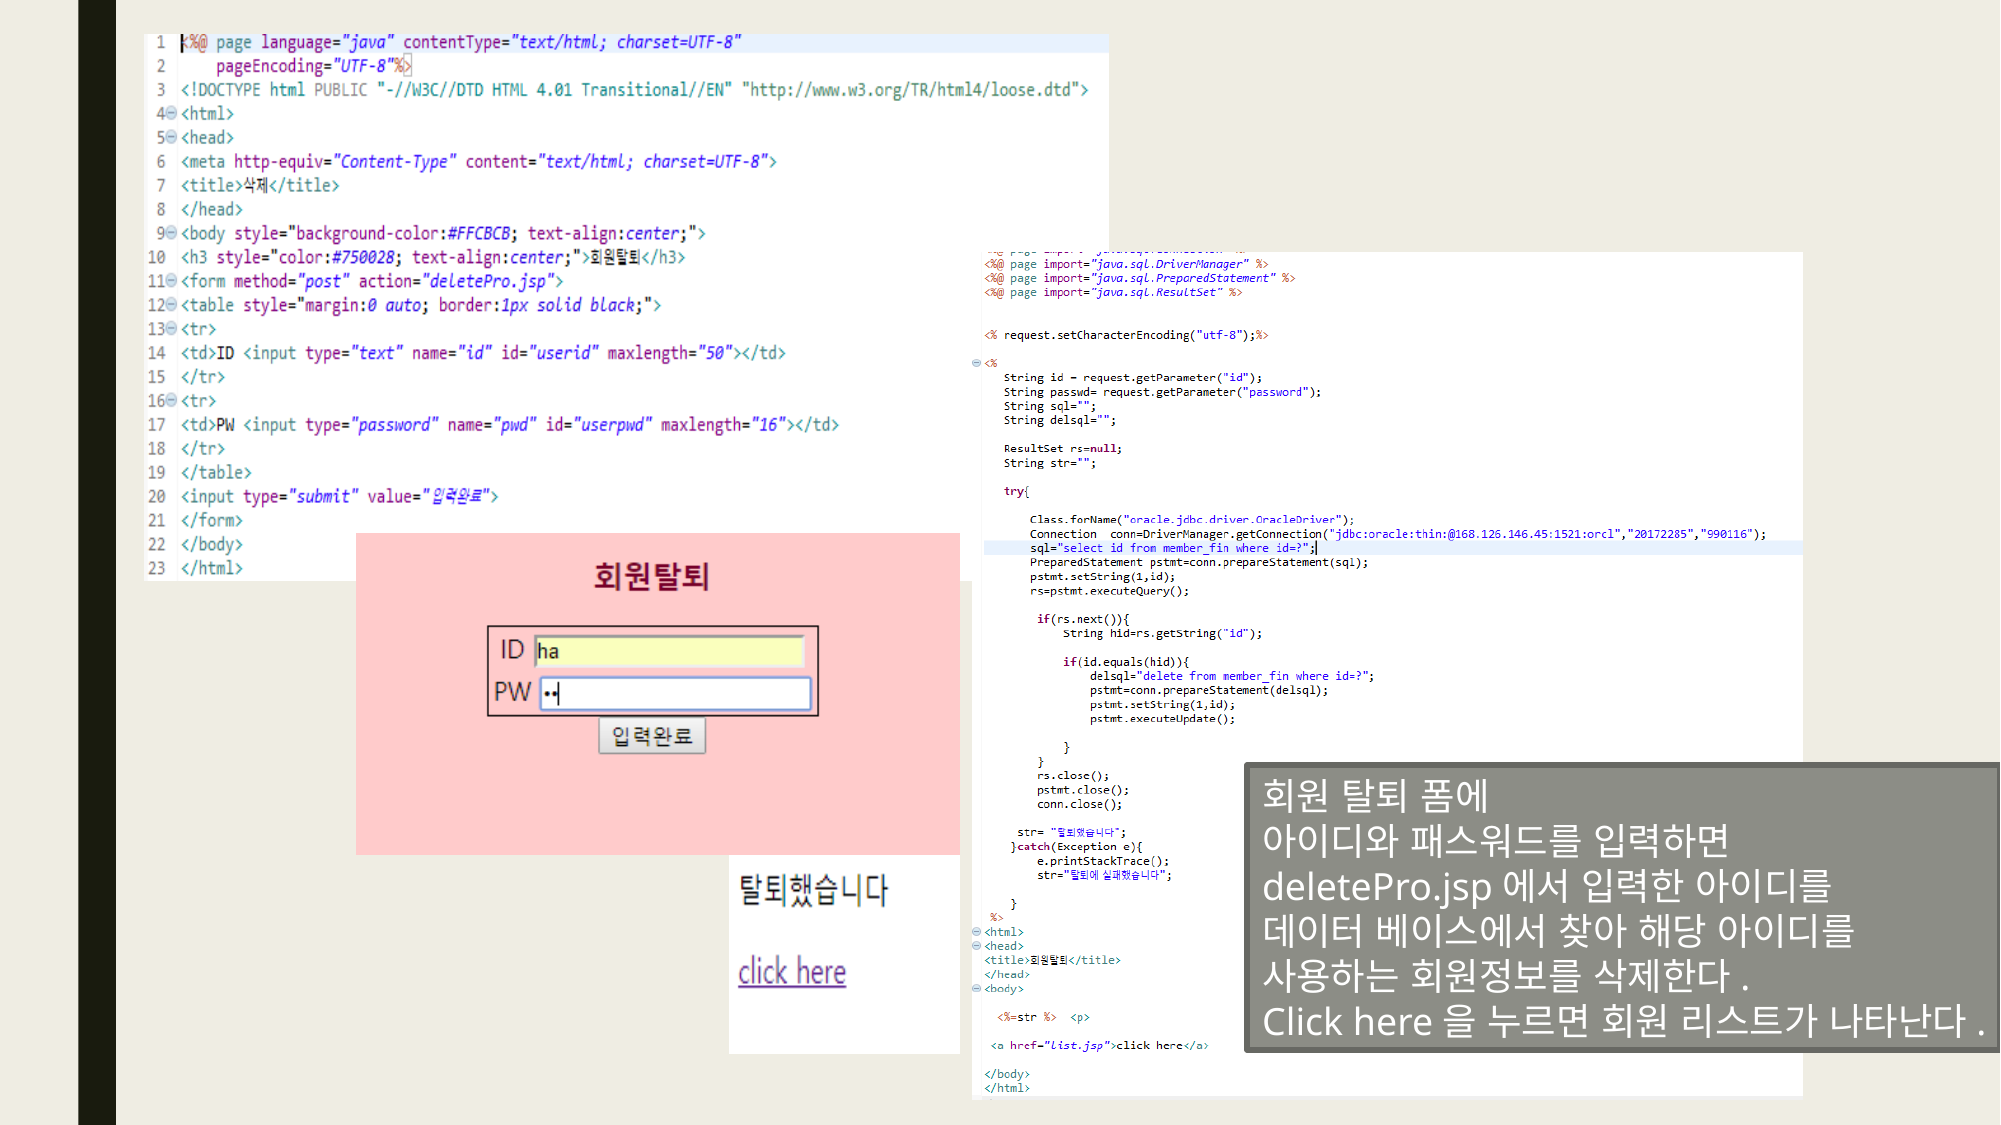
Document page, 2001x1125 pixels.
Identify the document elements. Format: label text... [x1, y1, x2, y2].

text_box 회원 탈퇴 폼에 아이디와 패스워드를 입력하면 deletePro.jsp에서 입력한 아이디를 데이터 베이스에서 찾아 해당 아이디를 사용하는 회원정보를 삭제한다. Click here을 누르면 회원 리스트가 나타난다. [1803, 762, 2000, 1053]
picture [144, 34, 1803, 1100]
